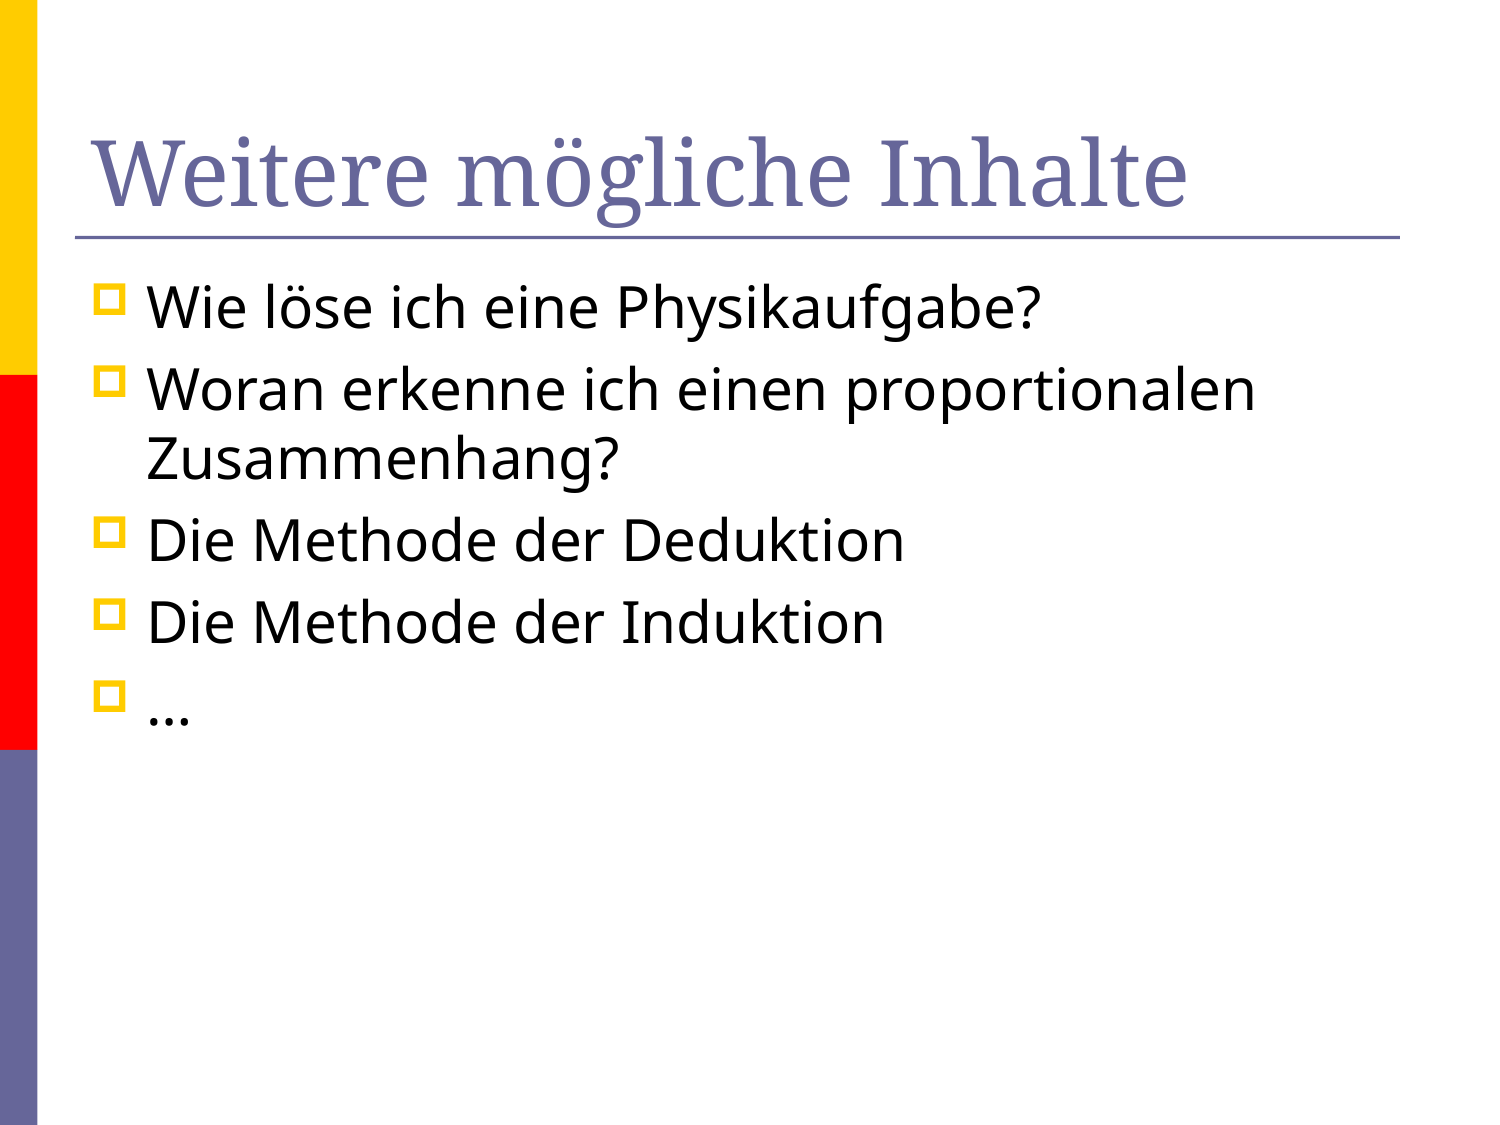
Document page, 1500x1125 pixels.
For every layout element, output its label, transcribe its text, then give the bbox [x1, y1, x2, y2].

title Weitere mögliche Inhalte [75, 45, 1425, 233]
list Wie löse ich eine Physikaufgabe? Woran erkenne ich einen proportionalen Zusammenhang? Die Methode der Deduktion Die Methode der Induktion … [75, 262, 1425, 1006]
